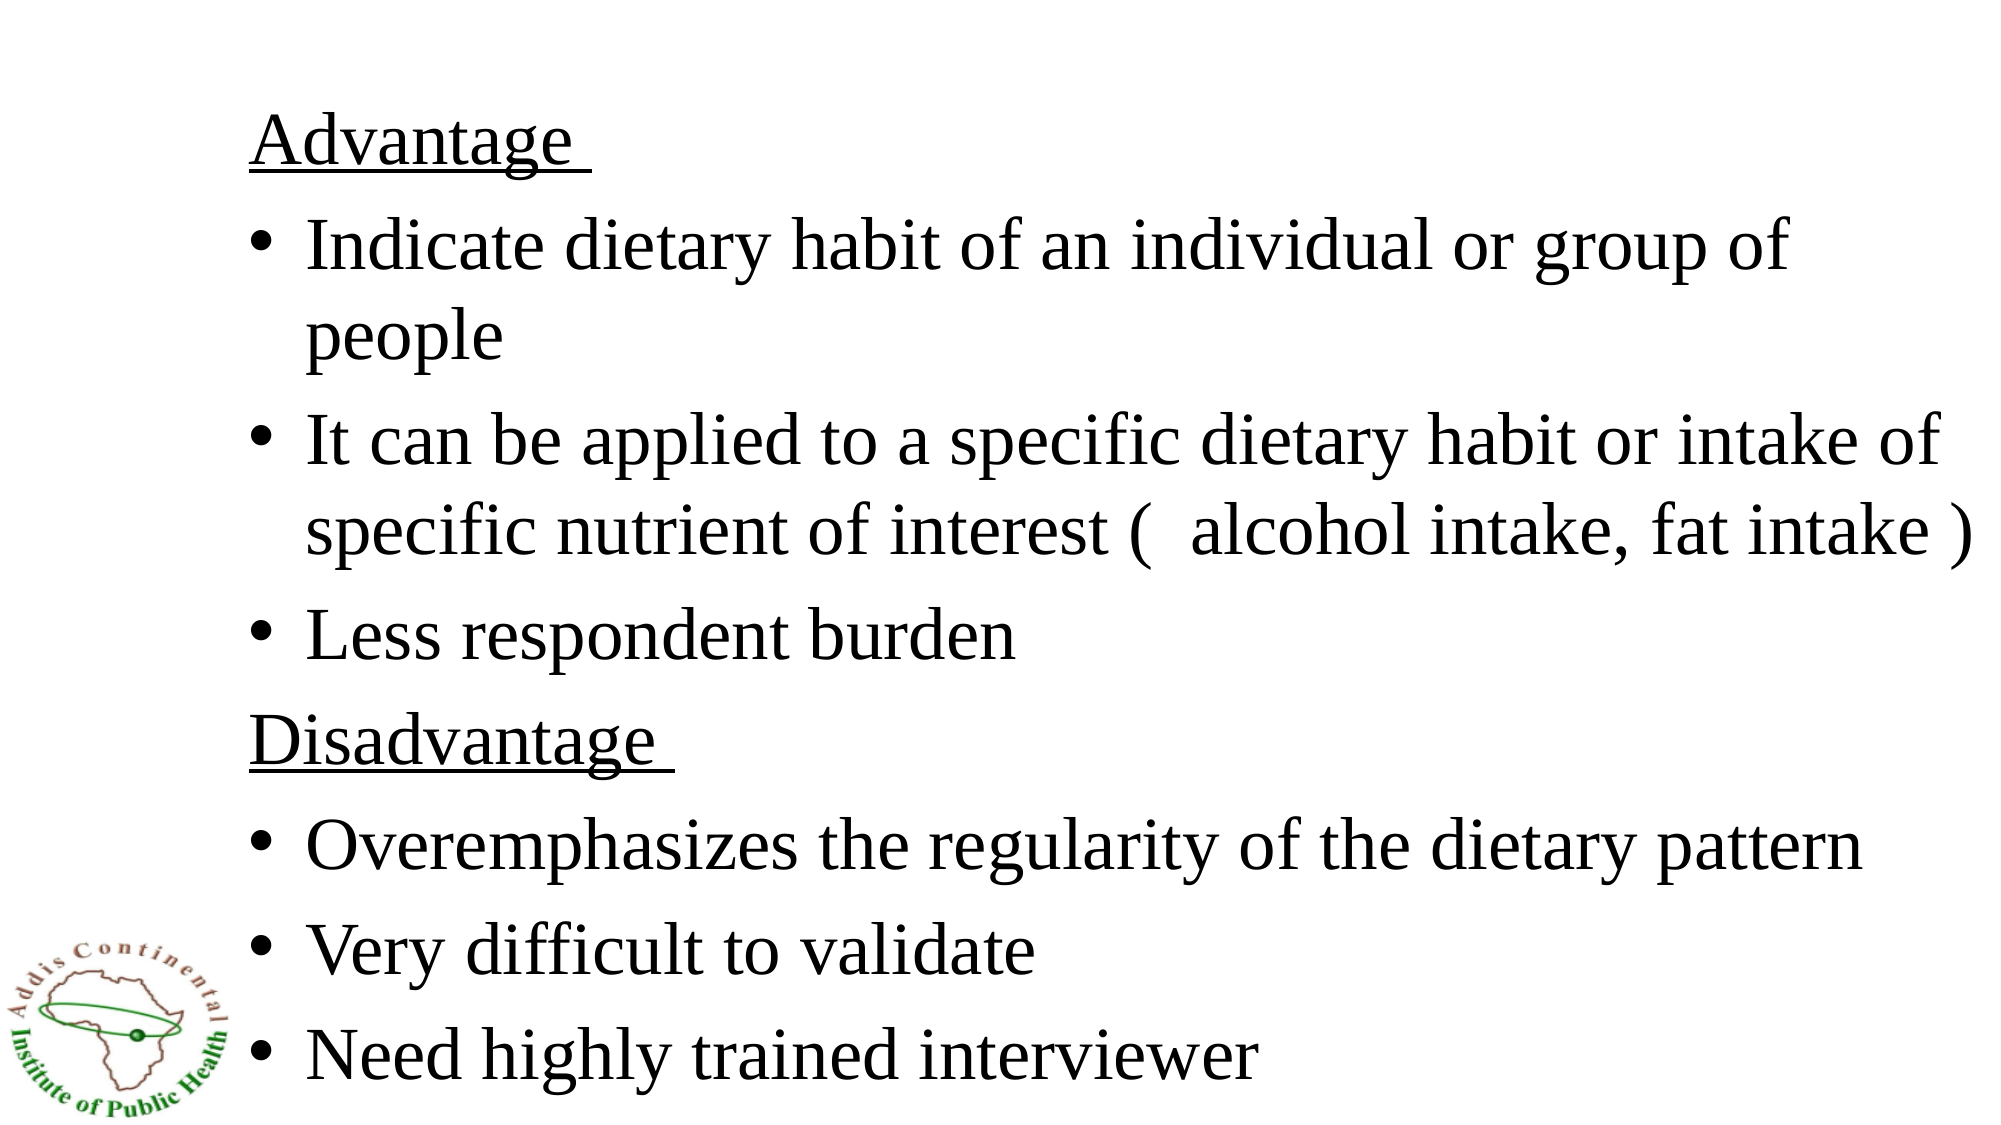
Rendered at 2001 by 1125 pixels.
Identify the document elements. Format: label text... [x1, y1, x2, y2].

list Advantage Indicate dietary habit of an individual or group of people It can be applied to a specific dietary habit or intake of specific nutrient of interest ( alcohol intake, fat intake ) Less respondent burden Disadvantage Overemphasizes the regularity of the dietary pattern Very difficult to validate Need highly trained interviewer [233, 82, 2000, 1079]
picture [0, 940, 236, 1125]
